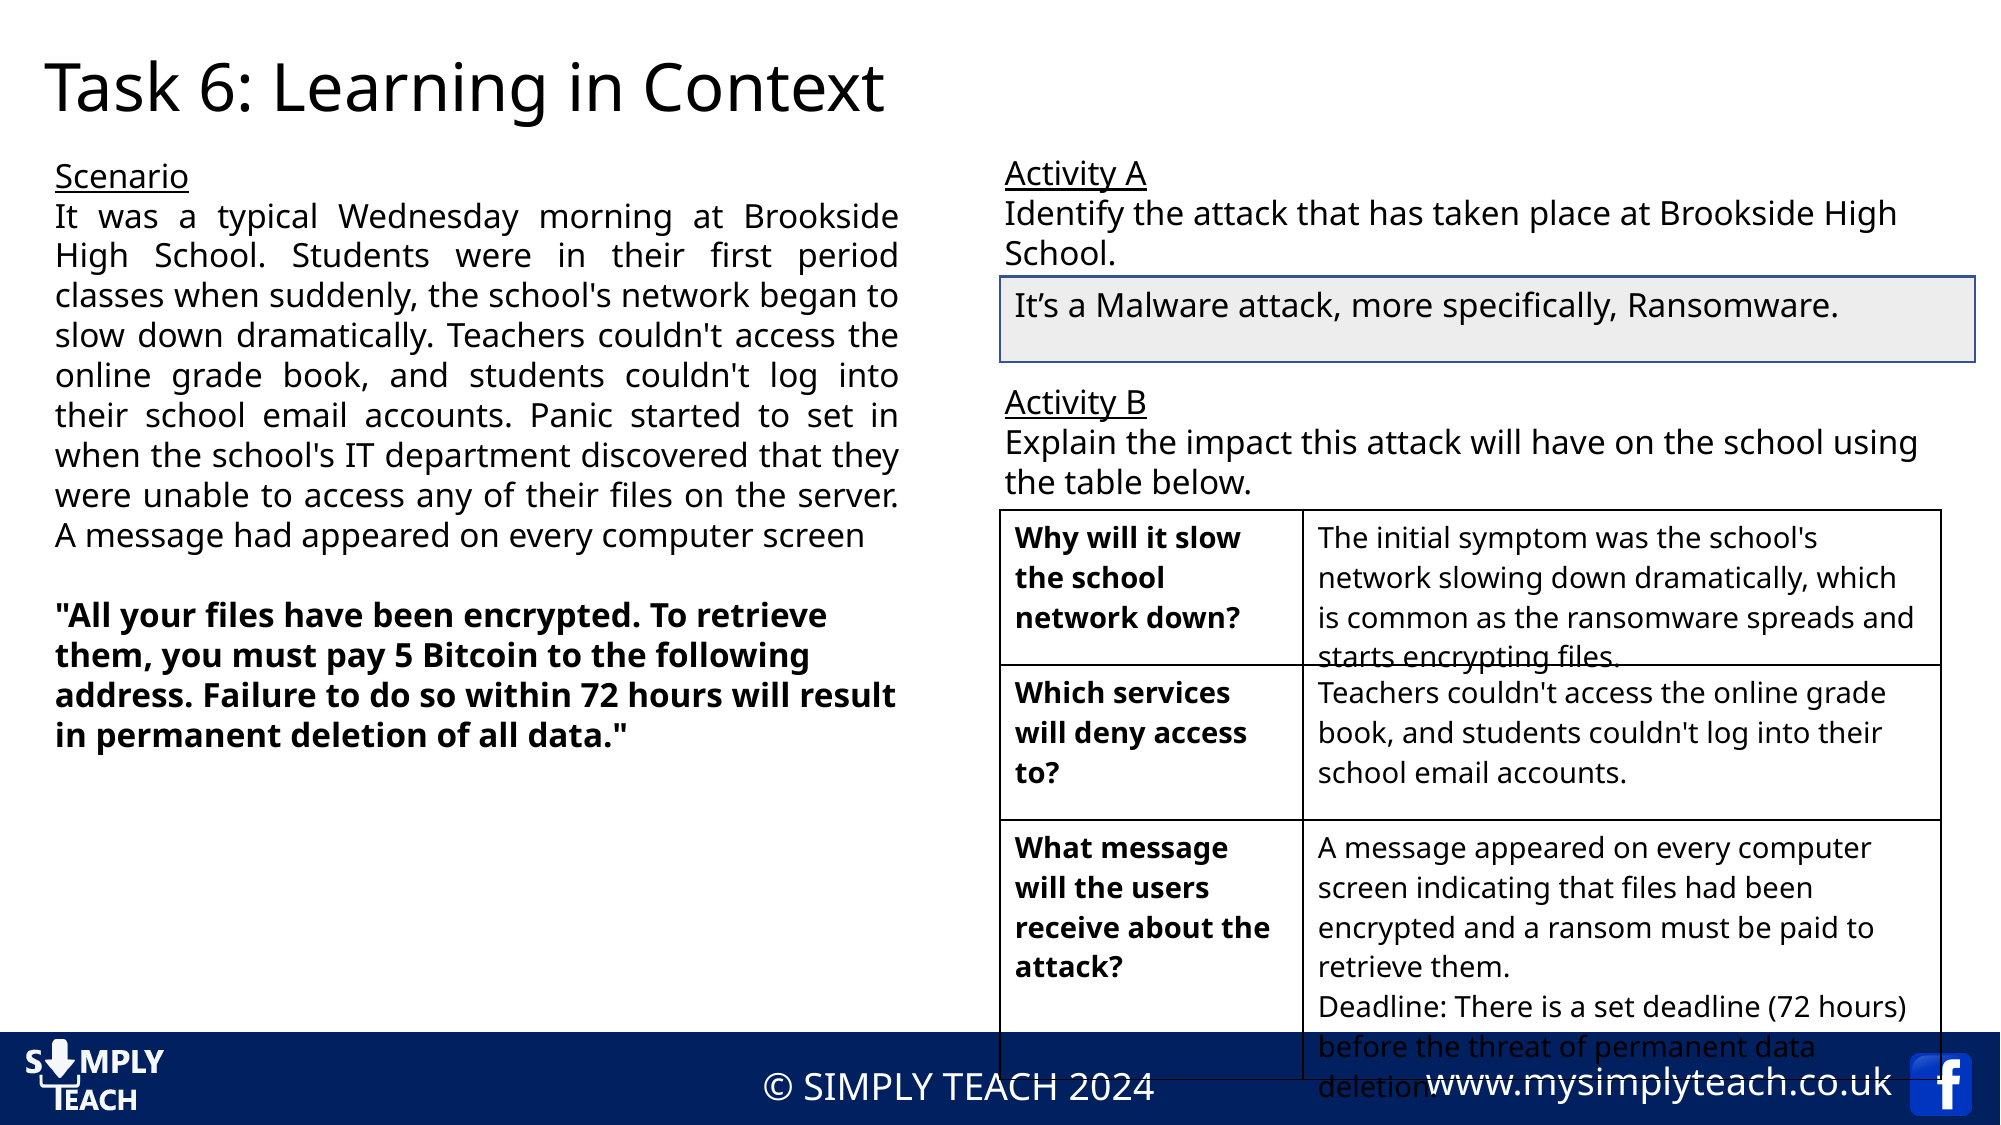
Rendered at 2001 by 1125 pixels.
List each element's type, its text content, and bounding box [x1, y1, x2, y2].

text_box Activity B Explain the impact this attack will have on the school using the table below. [989, 373, 1970, 509]
text_box [0, 1032, 2000, 1125]
table_cell A message appeared on every computer screen indicating that files had been encrypted and a ransom must be paid to retrieve them. Deadline: There is a set deadline (72 hours) before the threat of permanent data deletion. [1304, 821, 1940, 1079]
text_box It’s a Malware attack, more specifically, Ransomware. [999, 275, 1976, 363]
table_header The initial symptom was the school's network slowing down dramatically, which is common as the ransomware spreads and starts encrypting files. [1304, 511, 1940, 664]
table_cell Teachers couldn't access the online grade book, and students couldn't log into their school email accounts. [1304, 666, 1940, 819]
table_cell Which services will deny access to? [1001, 666, 1302, 819]
picture [15, 1033, 182, 1122]
text_box Activity A Identify the attack that has taken place at Brookside High School. [989, 144, 1970, 280]
text_box Scenario It was a typical Wednesday morning at Brookside High School. Students were in their first period classes when suddenly, the school's network began to slow down dramatically. Teachers couldn't access the online grade book, and students couldn't log into their school email accounts. Panic started to set in when the school's IT department discovered that they were unable to access any of their files on the server. A message had appeared on every computer screen "All your files have been encrypted. To retrieve them, you must pay 5 Bitcoin to the following address. Failure to do so within 72 hours will result in permanent deletion of all data." [40, 147, 916, 761]
text_box © SIMPLY TEACH 2024 [621, 1055, 1296, 1115]
table_header Why will it slow the school network down? [1001, 511, 1302, 664]
text_box Task 6: Learning in Context [29, 37, 1619, 133]
picture [1907, 1050, 1976, 1119]
table_cell What message will the users receive about the attack? [1001, 821, 1302, 1079]
text_box www.mysimplyteach.co.uk [1411, 1080, 1907, 1111]
